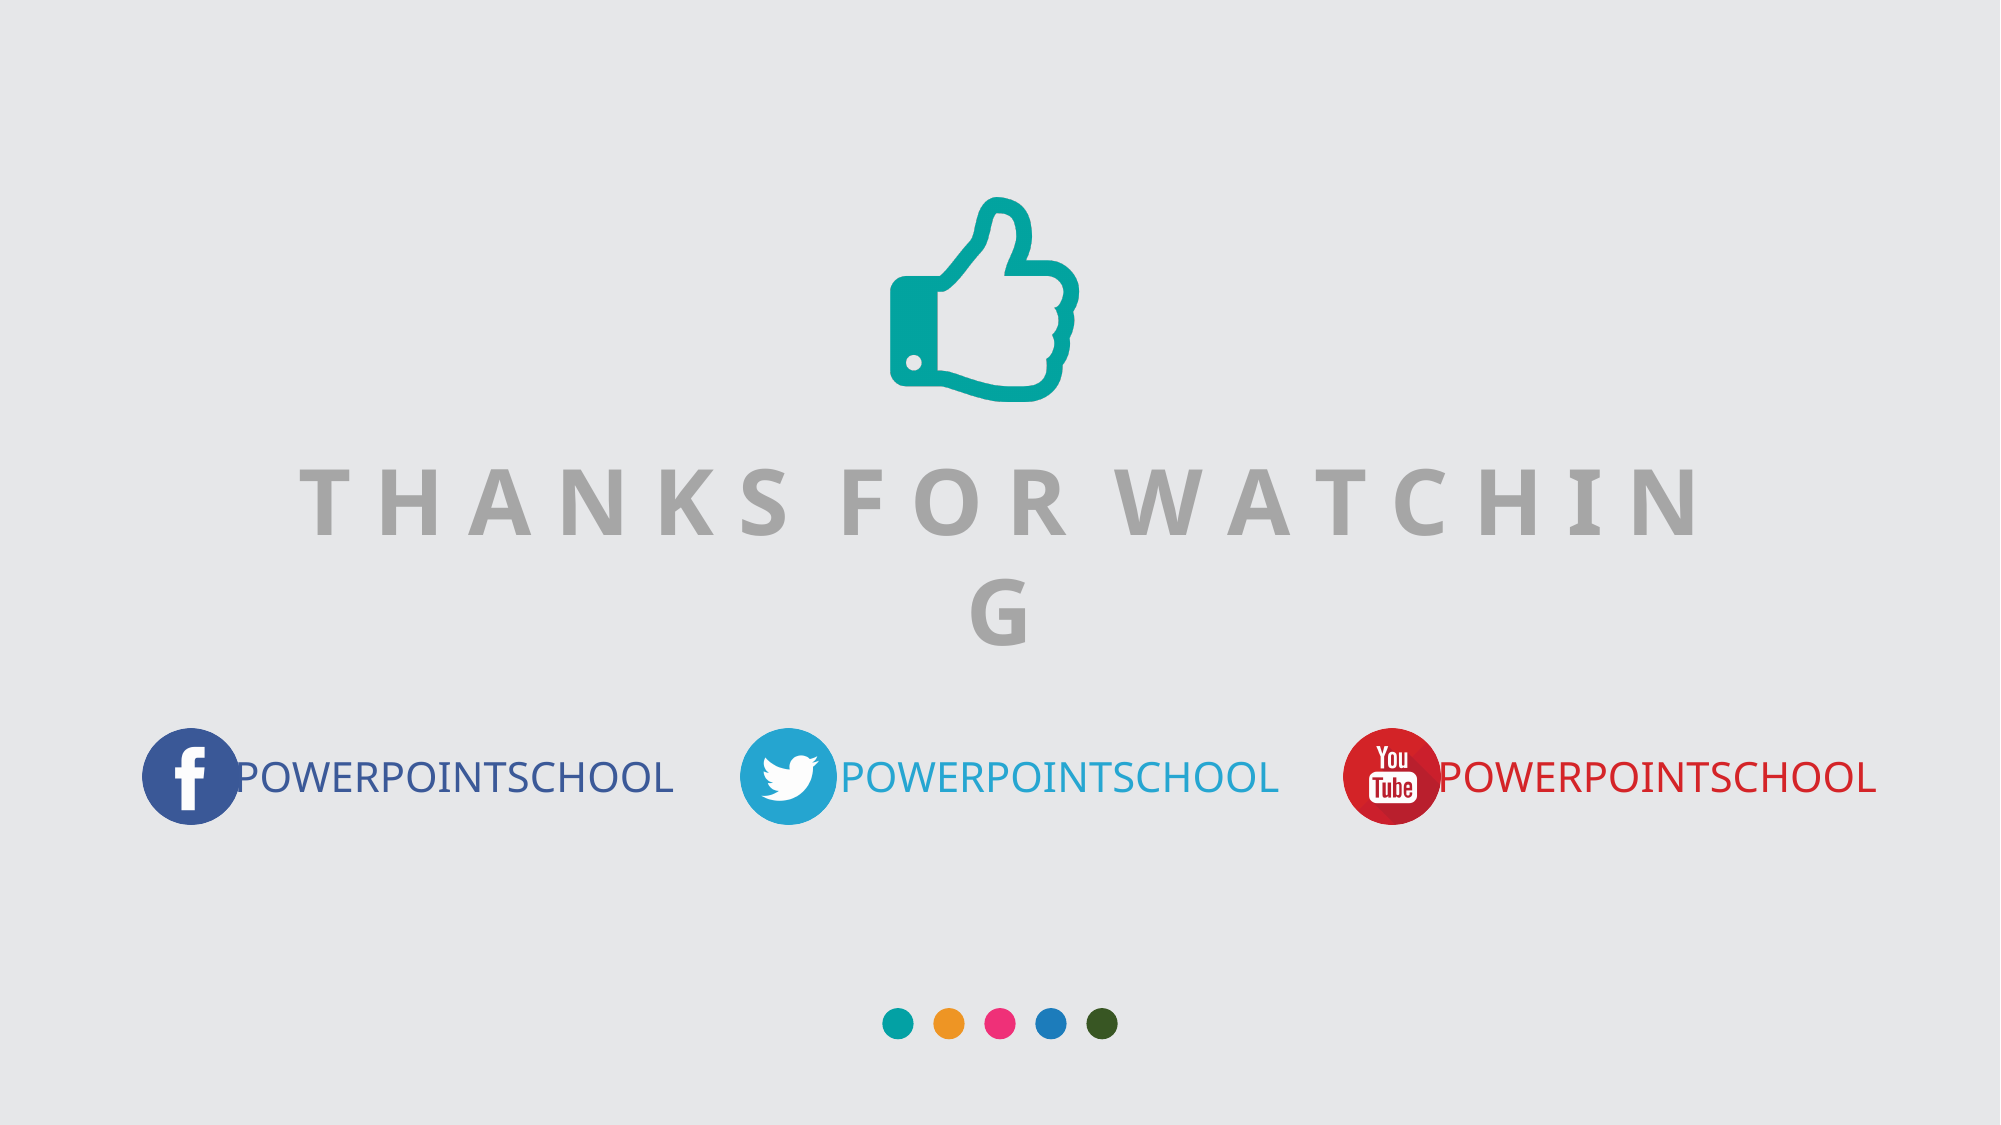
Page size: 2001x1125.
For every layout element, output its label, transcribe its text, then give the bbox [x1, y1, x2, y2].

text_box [142, 728, 718, 825]
picture [882, 197, 1087, 402]
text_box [740, 728, 1324, 825]
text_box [882, 1008, 1118, 1040]
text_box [1343, 728, 1921, 825]
text_box T H A N K S F O R W A T C H I N G [262, 436, 1738, 671]
